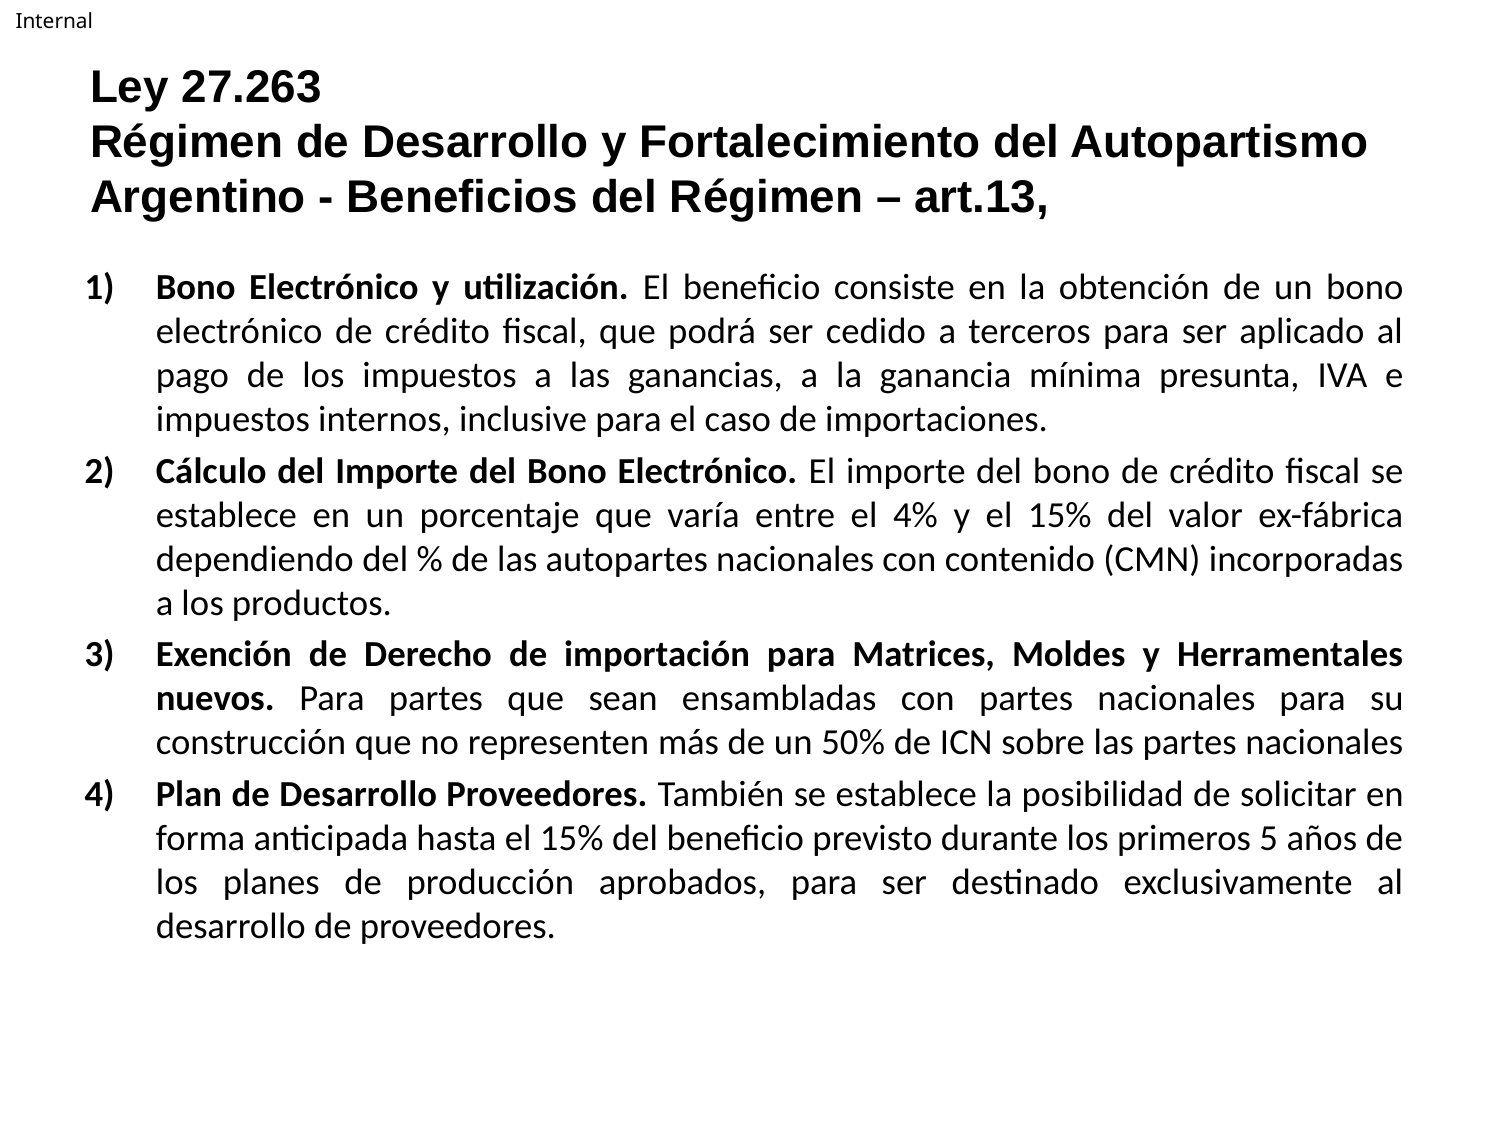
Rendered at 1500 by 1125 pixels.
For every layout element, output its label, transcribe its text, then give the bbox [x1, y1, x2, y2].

list Bono Electrónico y utilización. El beneficio consiste en la obtención de un bono electrónico de crédito fiscal, que podrá ser cedido a terceros para ser aplicado al pago de los impuestos a las ganancias, a la ganancia mínima presunta, IVA e impuestos internos, inclusive para el caso de importaciones. Cálculo del Importe del Bono Electrónico. El importe del bono de crédito fiscal se establece en un porcentaje que varía entre el 4% y el 15% del valor ex-fábrica dependiendo del % de las autopartes nacionales con contenido (CMN) incorporadas a los productos. Exención de Derecho de importación para Matrices, Moldes y Herramentales nuevos. Para partes que sean ensambladas con partes nacionales para su construcción que no representen más de un 50% de ICN sobre las partes nacionales Plan de Desarrollo Proveedores. También se establece la posibilidad de solicitar en forma anticipada hasta el 15% del beneficio previsto durante los primeros 5 años de los planes de producción aprobados, para ser destinado exclusivamente al desarrollo de proveedores. [69, 255, 1420, 998]
title Ley 27.263 Régimen de Desarrollo y Fortalecimiento del Autopartismo Argentino - Beneficios del Régimen – art.13, [75, 45, 1425, 233]
